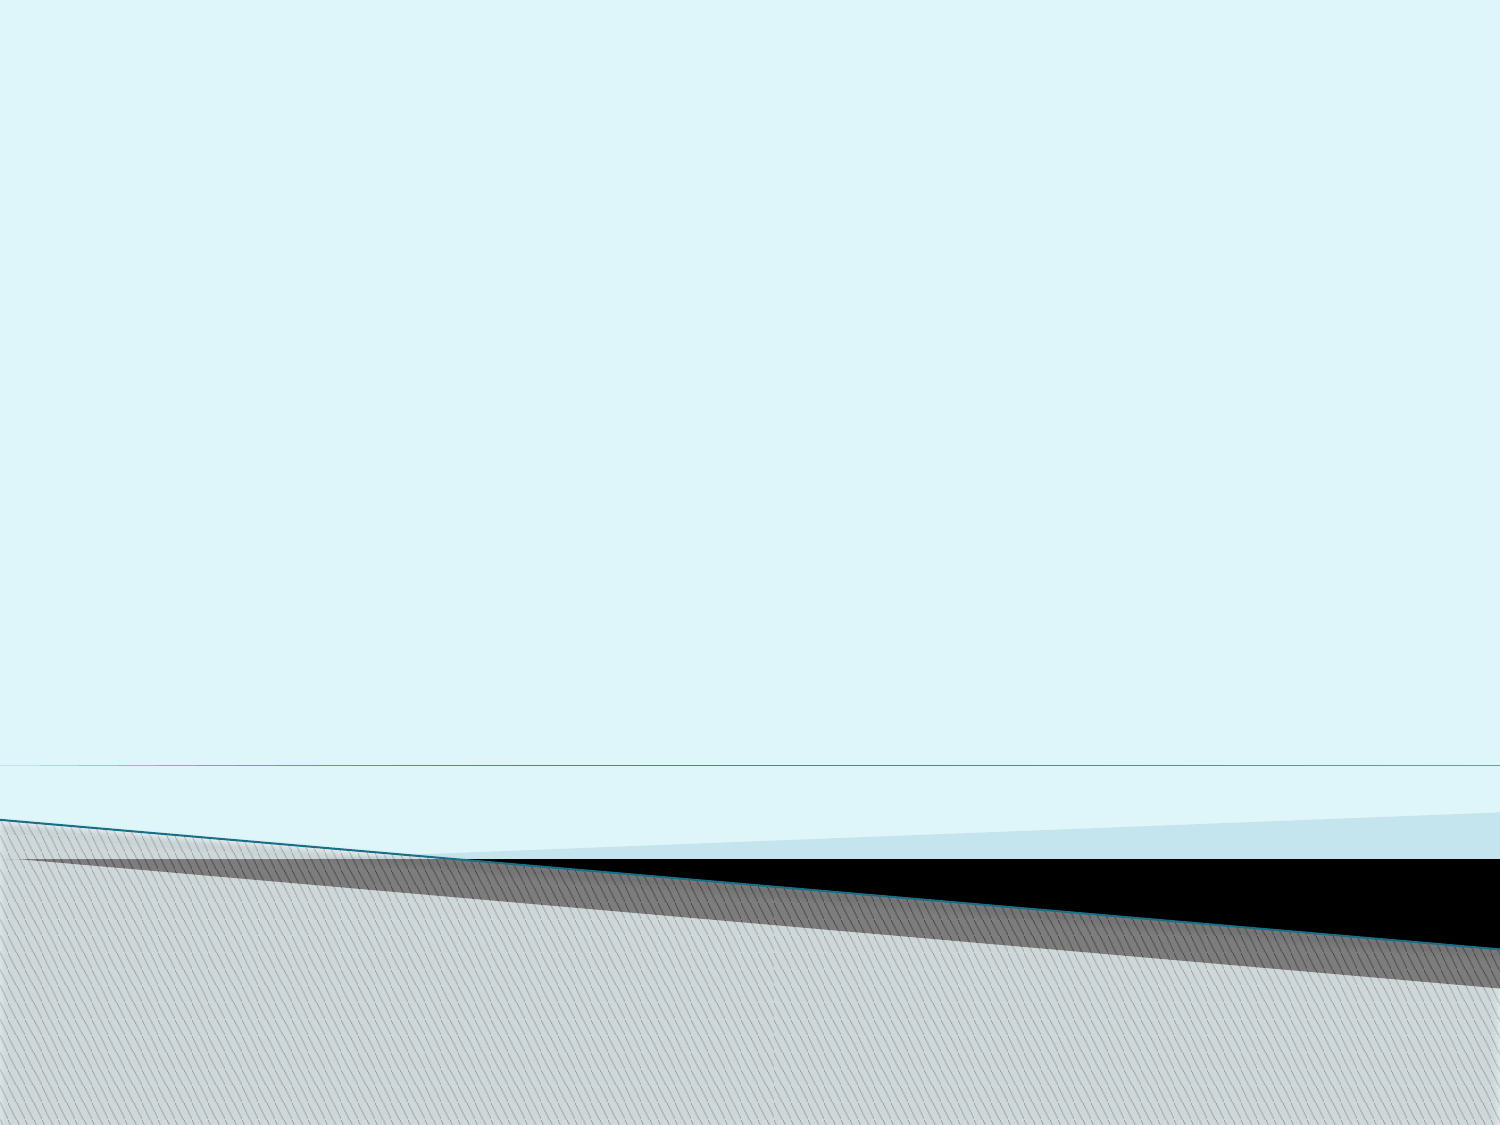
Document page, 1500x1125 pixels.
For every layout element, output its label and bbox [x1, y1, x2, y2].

picture [5, 859, 1500, 989]
